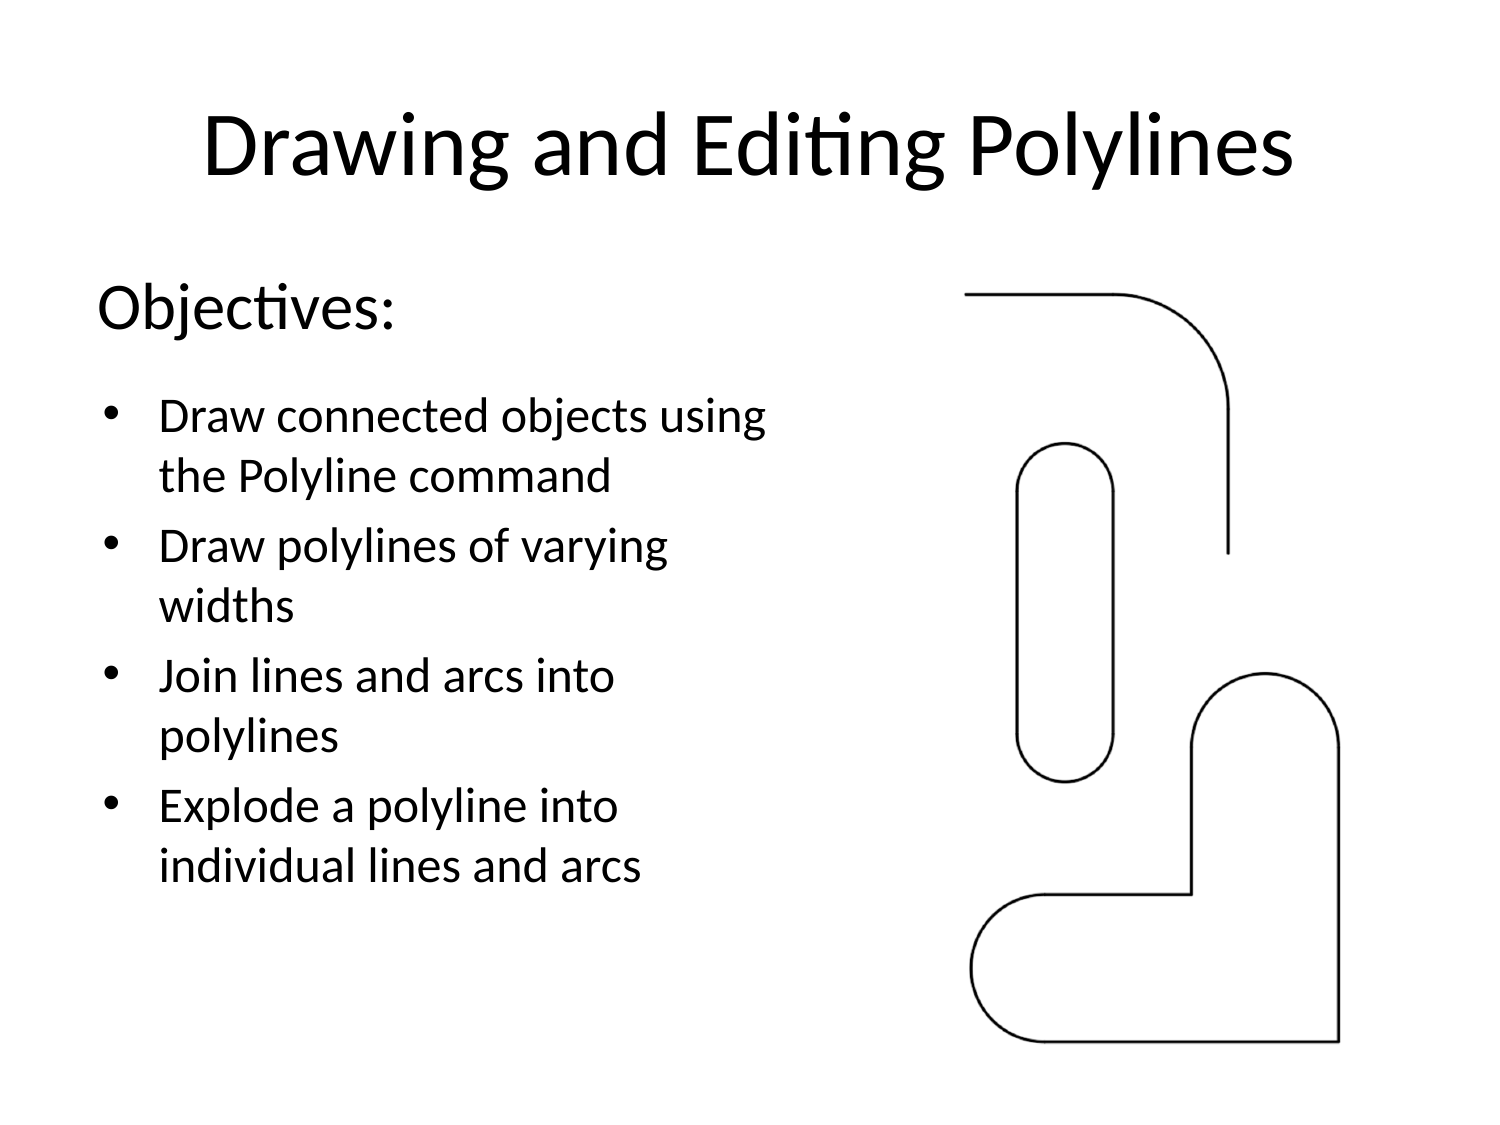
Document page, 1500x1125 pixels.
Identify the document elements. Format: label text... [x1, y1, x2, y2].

title Drawing and Editing Polylines [75, 45, 1425, 233]
text_box Objectives: [37, 237, 413, 350]
list Draw connected objects using the Polyline command Draw polylines of varying widths Join lines and arcs into polylines Explode a polyline into individual lines and arcs [87, 375, 813, 1075]
picture [749, 268, 1500, 1064]
